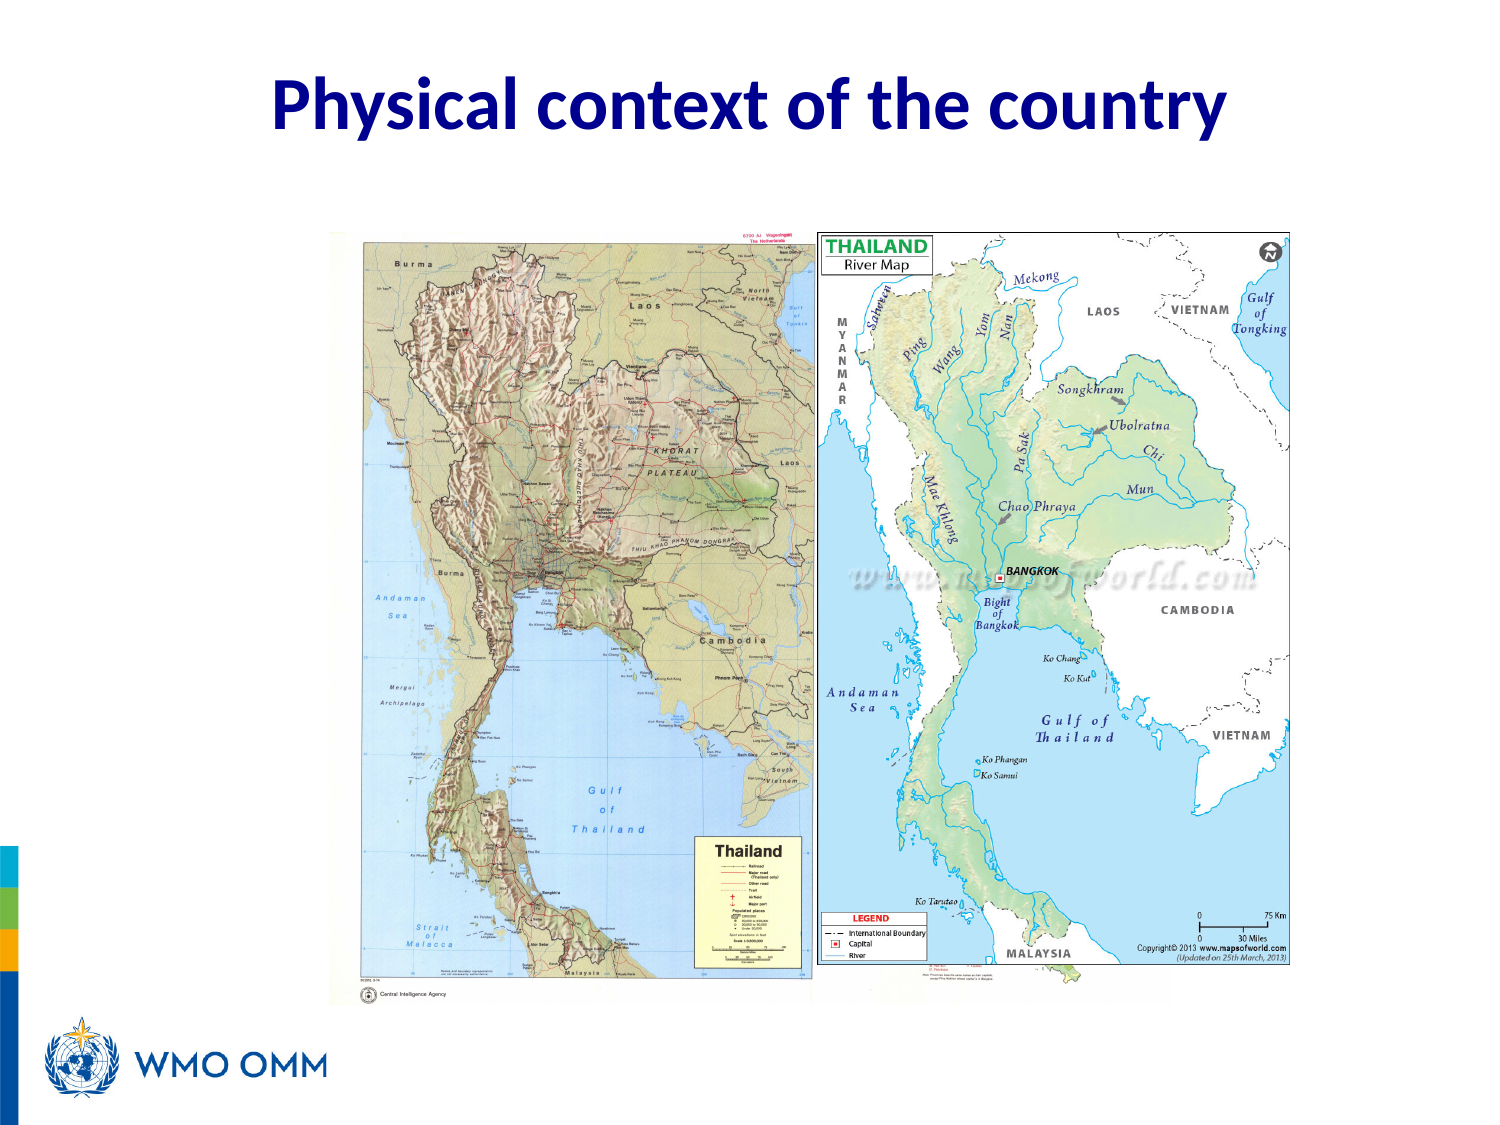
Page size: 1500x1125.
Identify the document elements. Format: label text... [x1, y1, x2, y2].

title Physical context of the country [75, 45, 1425, 233]
picture [817, 232, 1291, 966]
picture [0, 845, 327, 1125]
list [329, 232, 1171, 1006]
